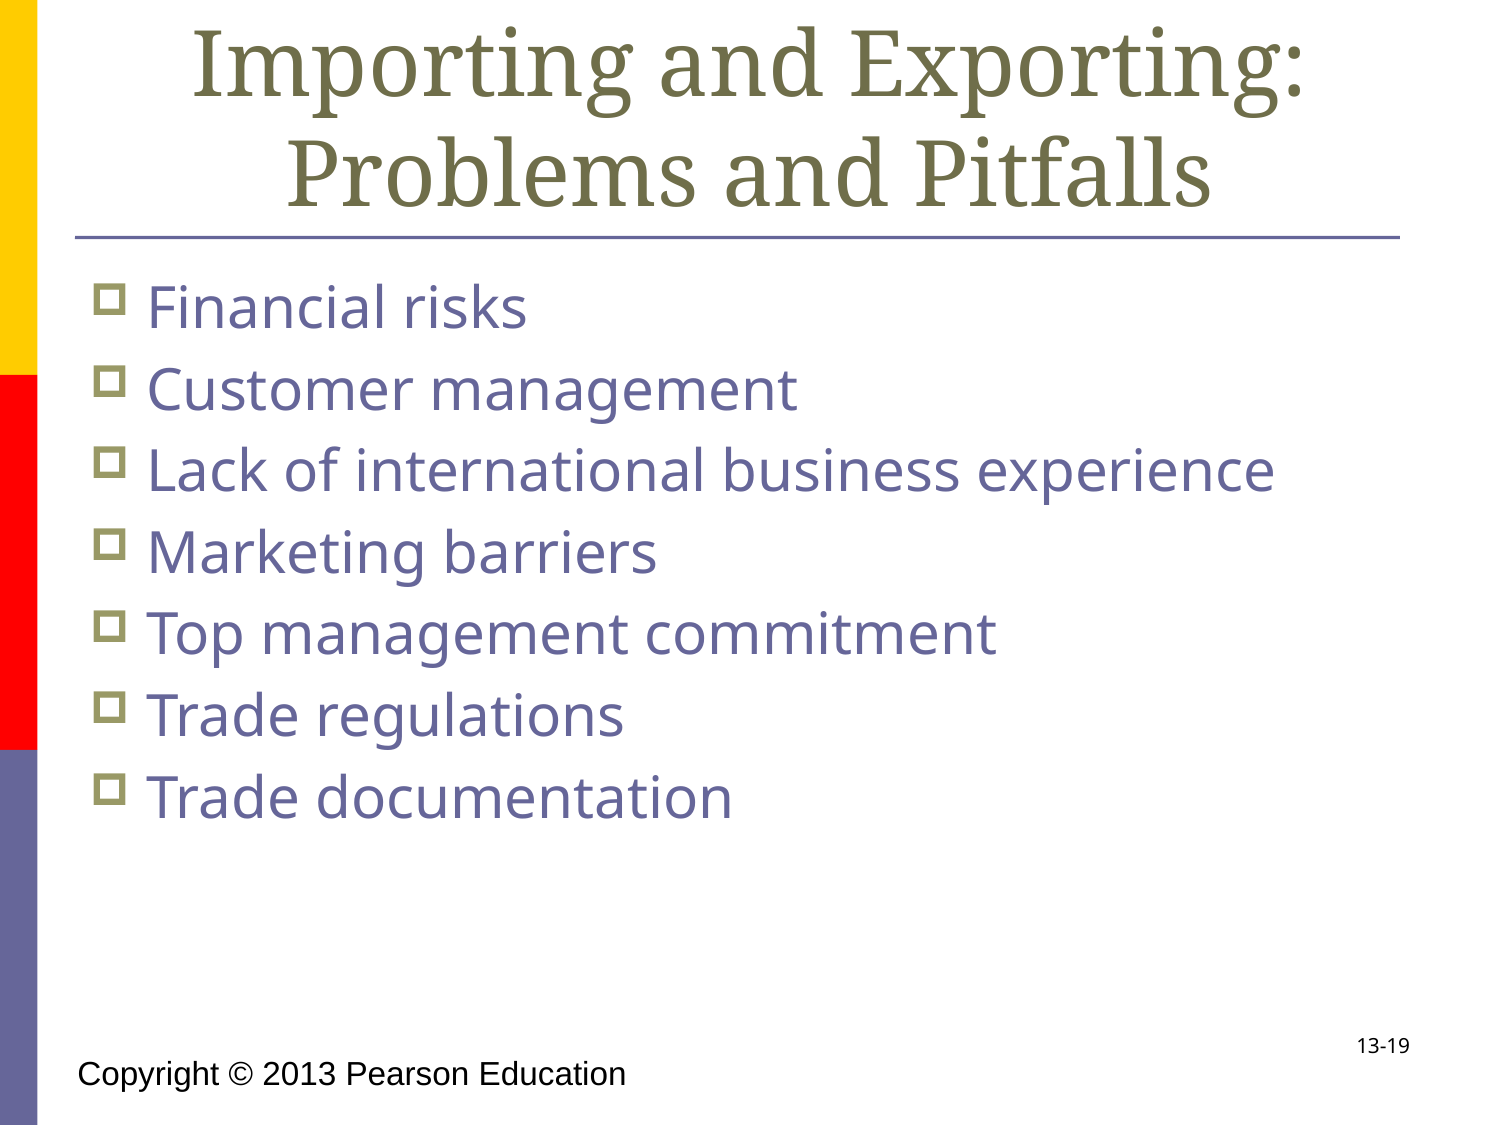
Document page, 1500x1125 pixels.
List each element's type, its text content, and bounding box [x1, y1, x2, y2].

slide_number 13-19 [1074, 1025, 1425, 1100]
list Financial risks Customer management Lack of international business experience Marketing barriers Top management commitment Trade regulations Trade documentation [75, 262, 1425, 1006]
title Importing and Exporting: Problems and Pitfalls [75, 45, 1425, 233]
